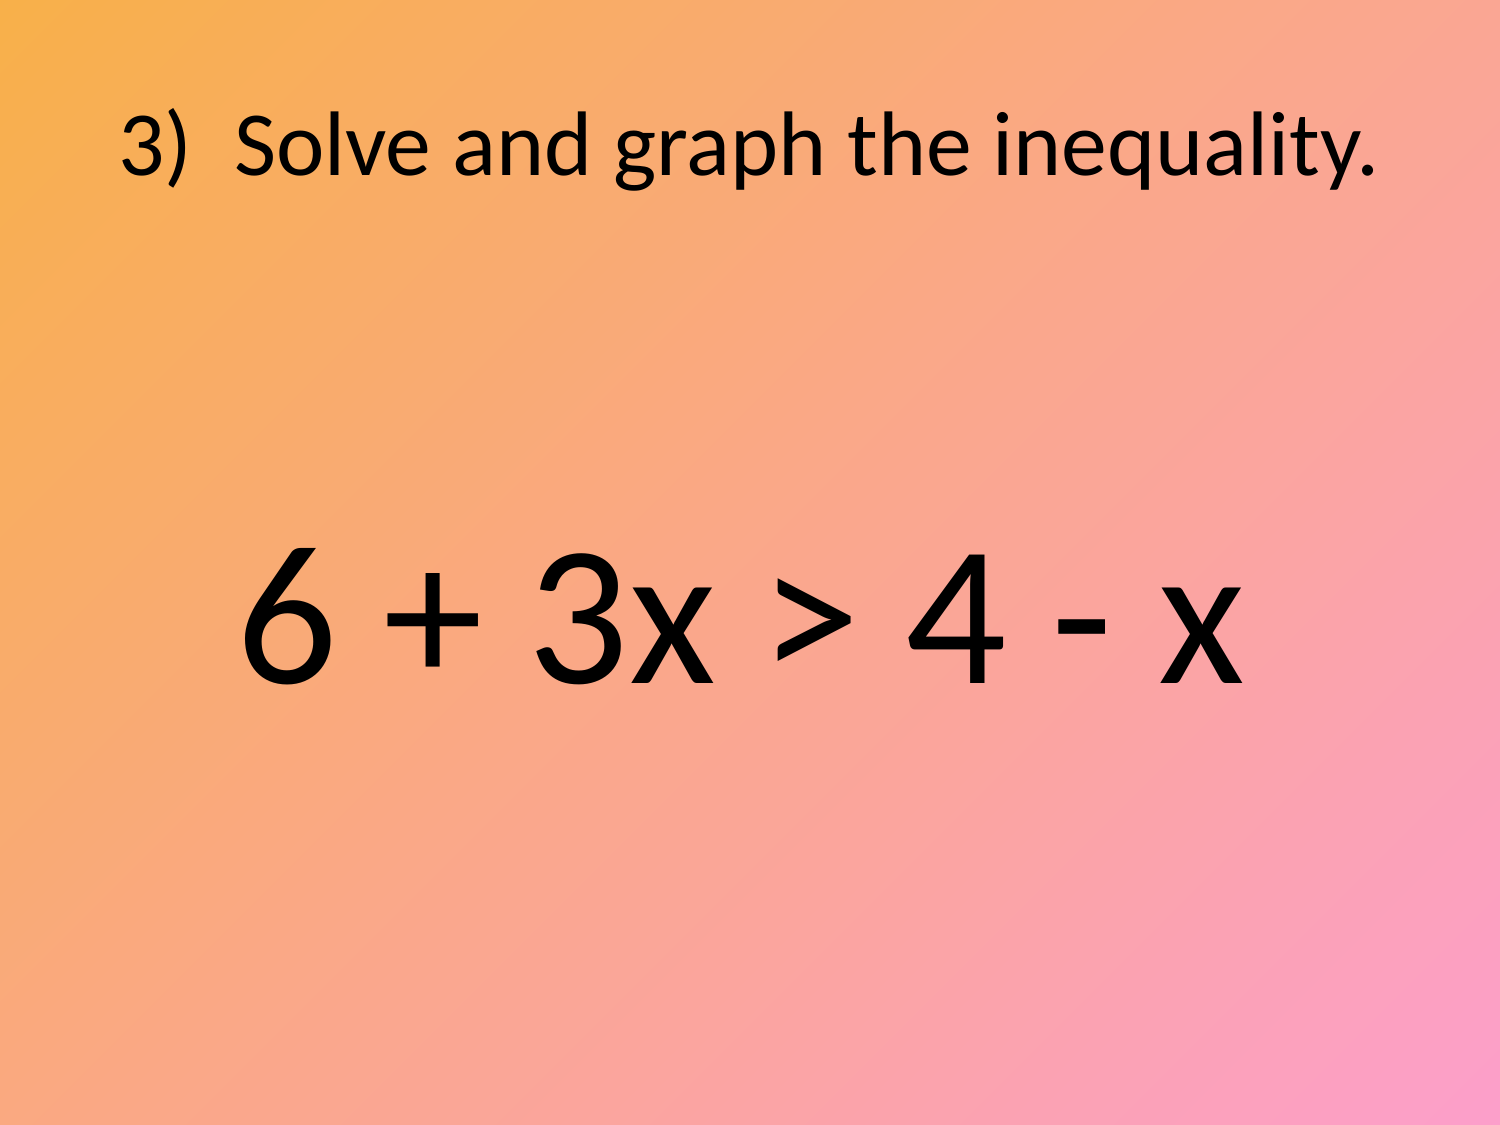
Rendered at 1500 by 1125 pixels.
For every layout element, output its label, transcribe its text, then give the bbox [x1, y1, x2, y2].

title 3) Solve and graph the inequality. [74, 44, 1426, 233]
list 6 + 3x > 4 - x [74, 262, 1426, 1006]
